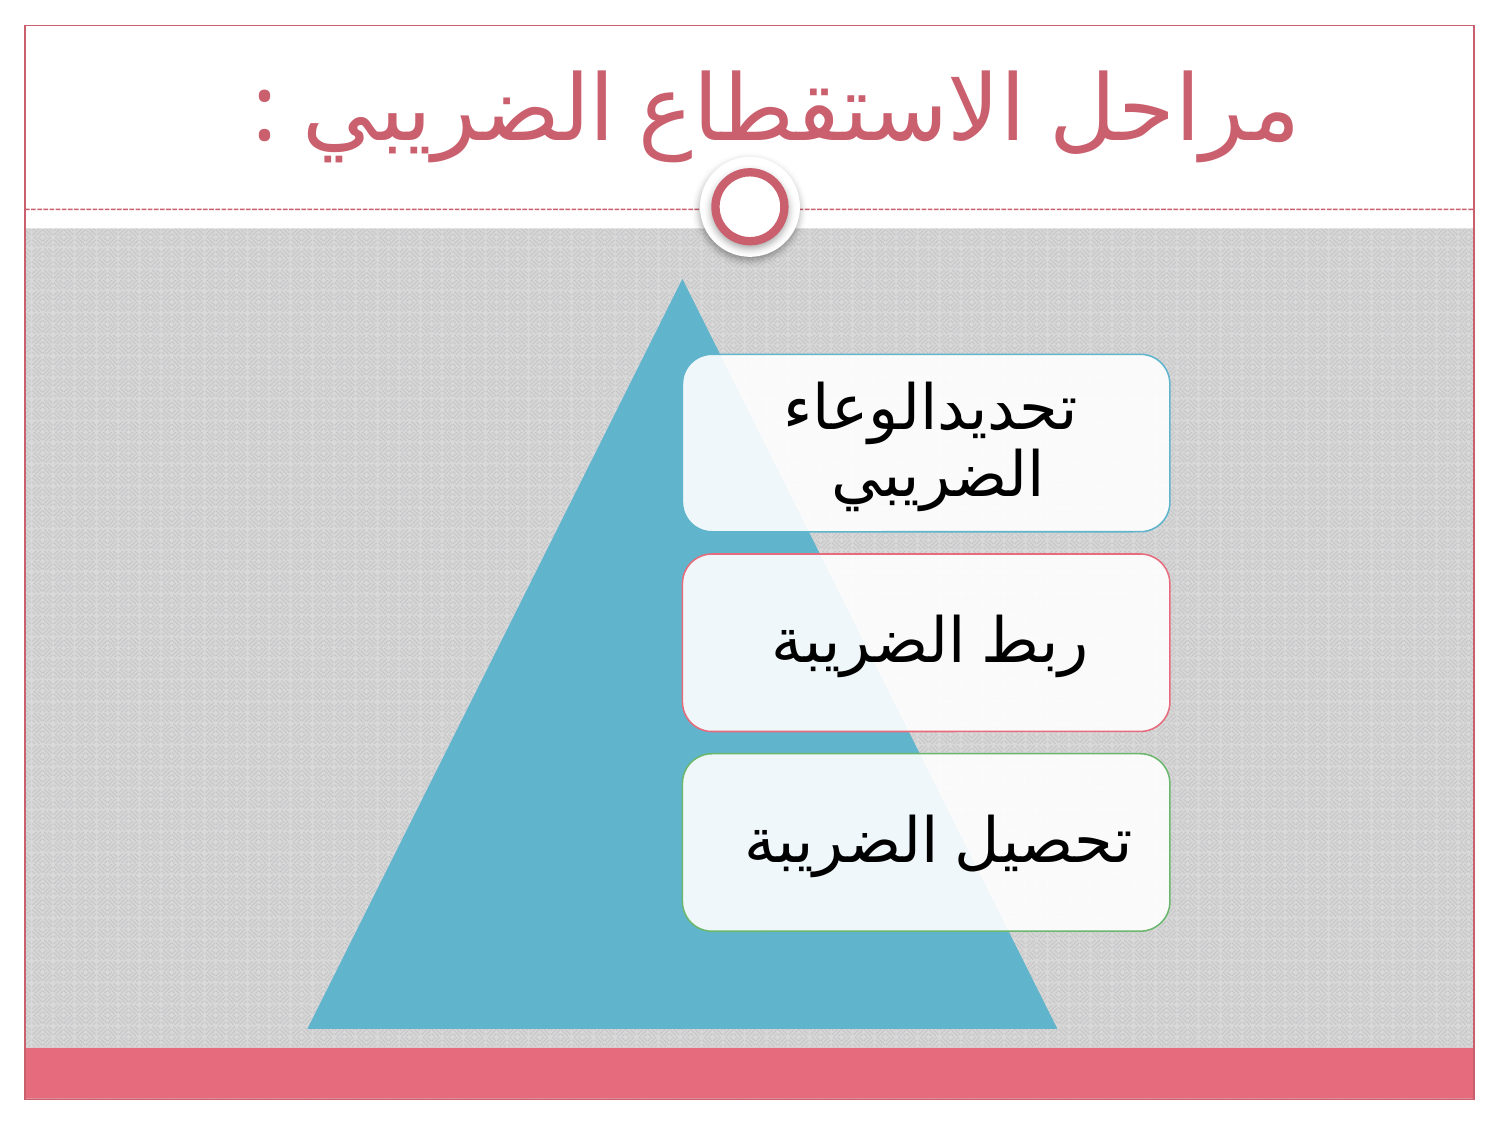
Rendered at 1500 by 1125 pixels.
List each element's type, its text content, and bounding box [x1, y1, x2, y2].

title مراحل الاستقطاع الضريبي : [64, 19, 1465, 167]
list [40, 278, 1437, 1030]
